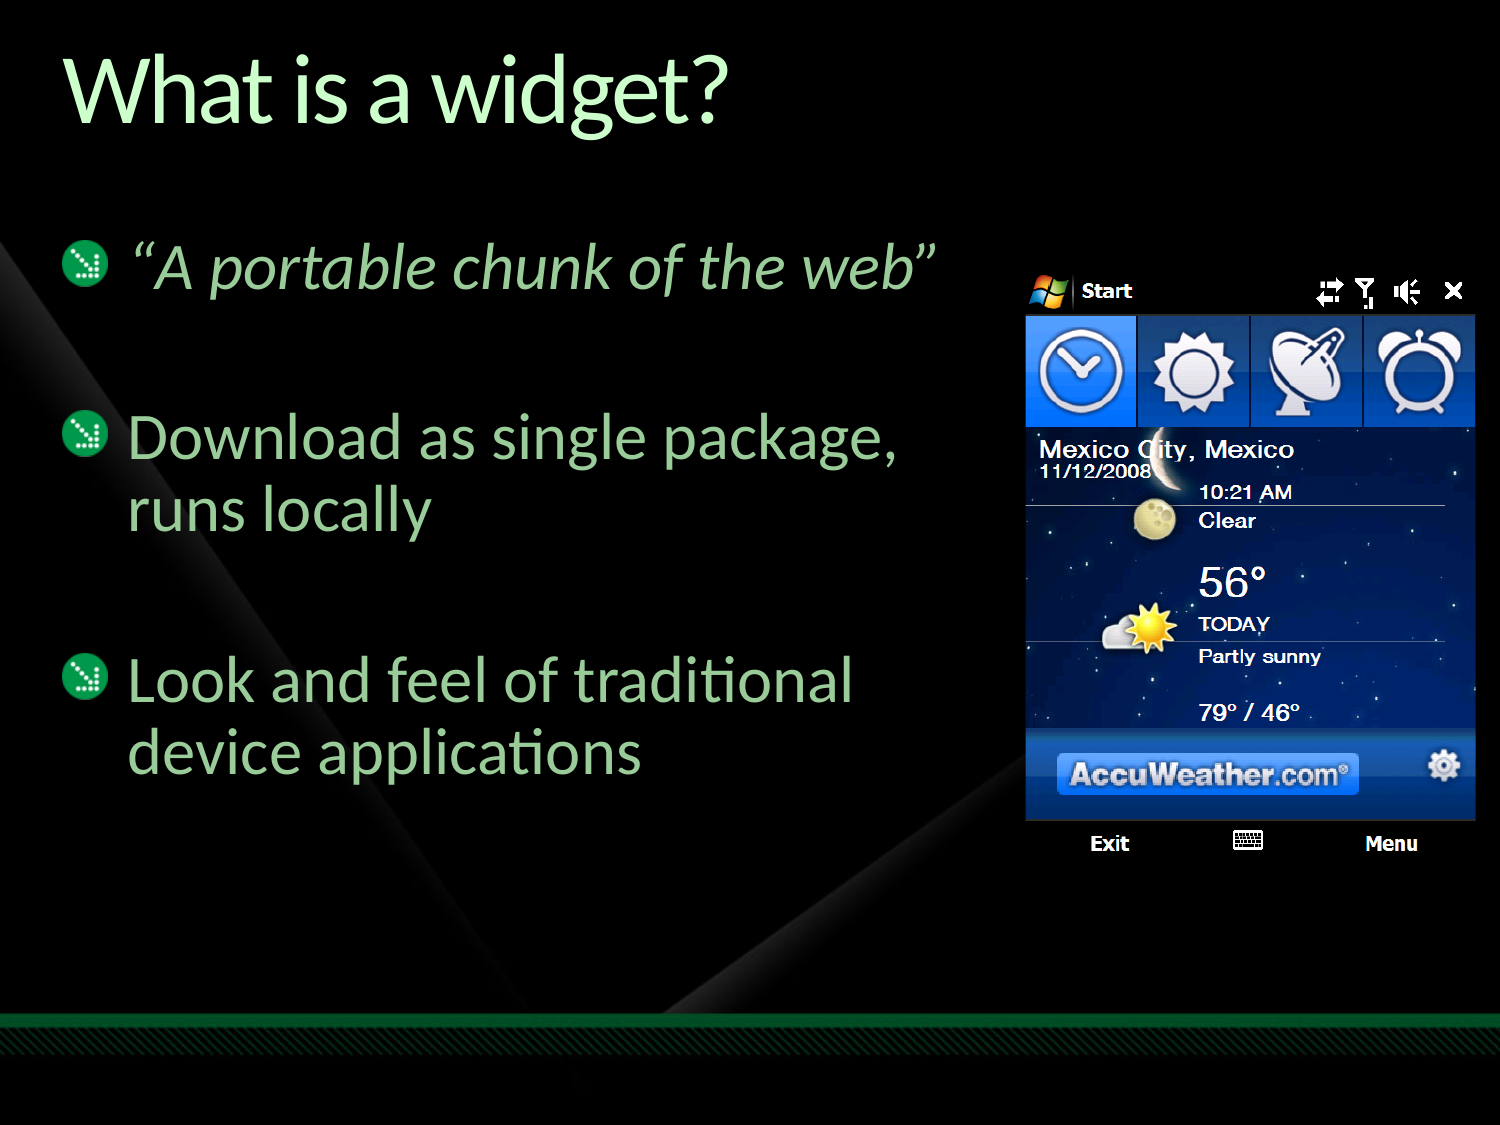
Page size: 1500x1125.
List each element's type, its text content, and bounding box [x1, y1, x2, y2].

list “A portable chunk of the web” Download as single package, runs locally Look and feel of traditional device applications [62, 231, 972, 895]
picture [0, 0, 1500, 1125]
title What is a widget? [62, 37, 1438, 147]
